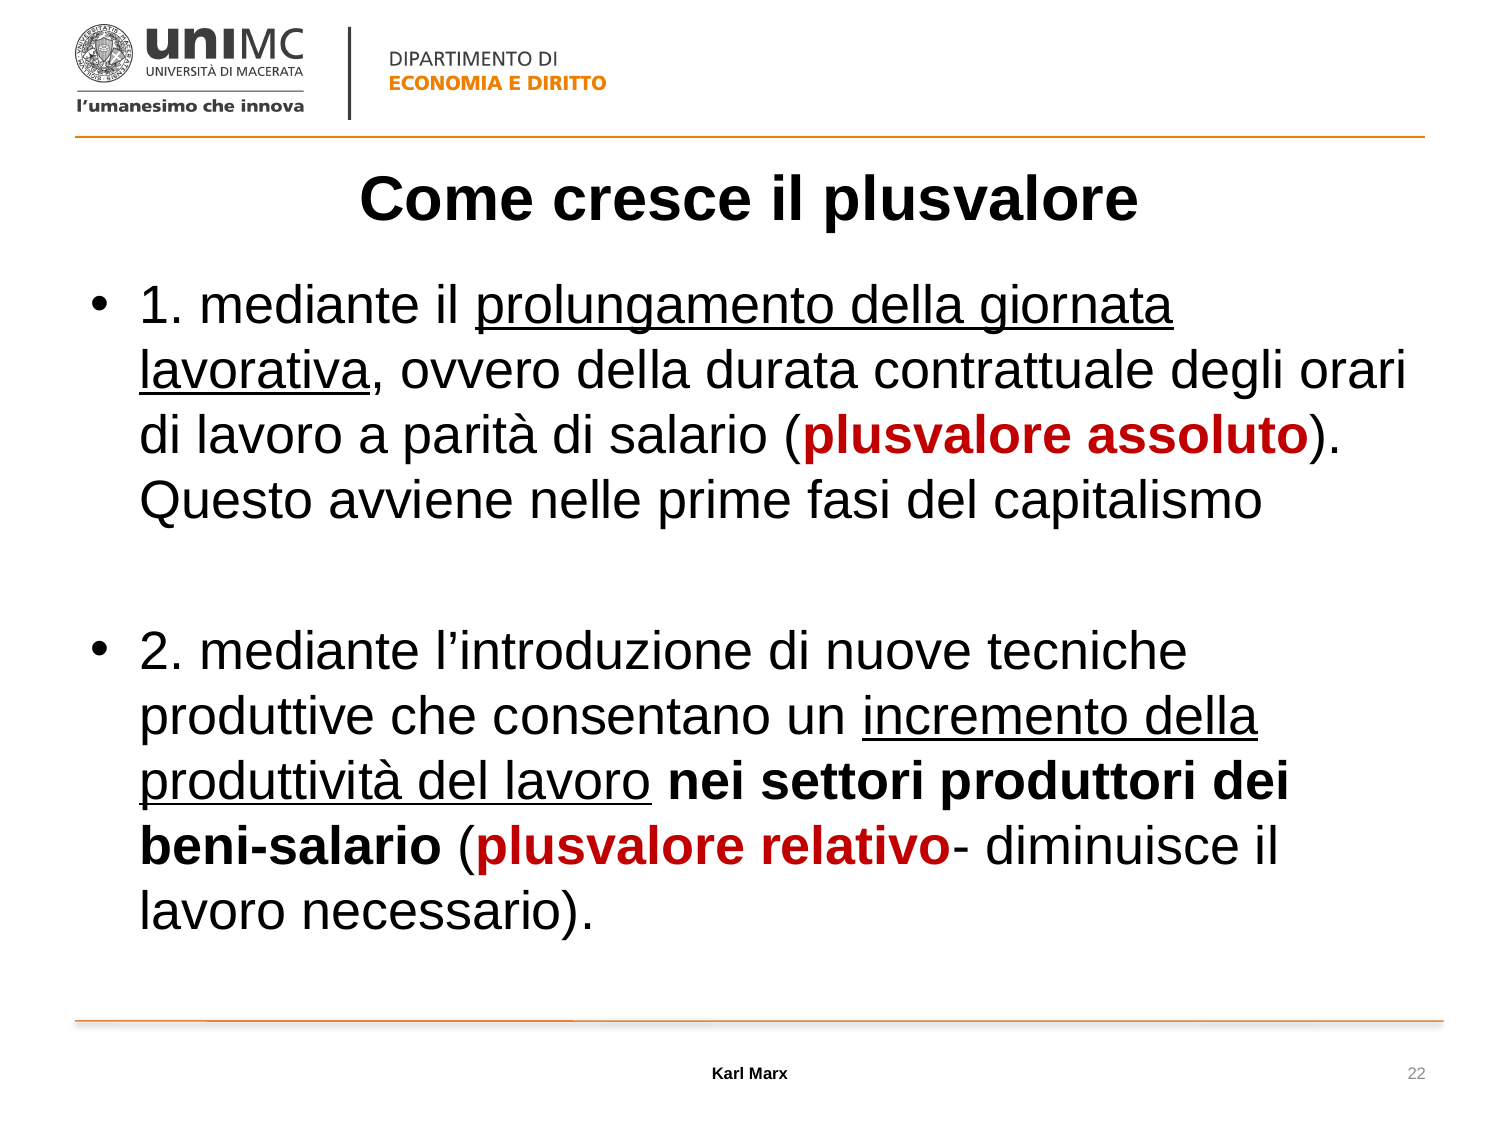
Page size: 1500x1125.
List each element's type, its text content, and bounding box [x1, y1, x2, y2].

footer Karl Marx [512, 1042, 988, 1103]
slide_number 22 [1091, 1042, 1442, 1103]
list 1. mediante il prolungamento della giornata lavorativa, ovvero della durata contrattuale degli orari di lavoro a parità di salario (plusvalore assoluto). Questo avviene nelle prime fasi del capitalismo 2. mediante l’introduzione di nuove tecniche produttive che consentano un incremento della produttività del lavoro nei settori produttori dei beni-salario (plusvalore relativo- diminuisce il lavoro necessario). [75, 262, 1425, 1005]
title Come cresce il plusvalore [75, 149, 1425, 241]
picture [75, 24, 1425, 138]
